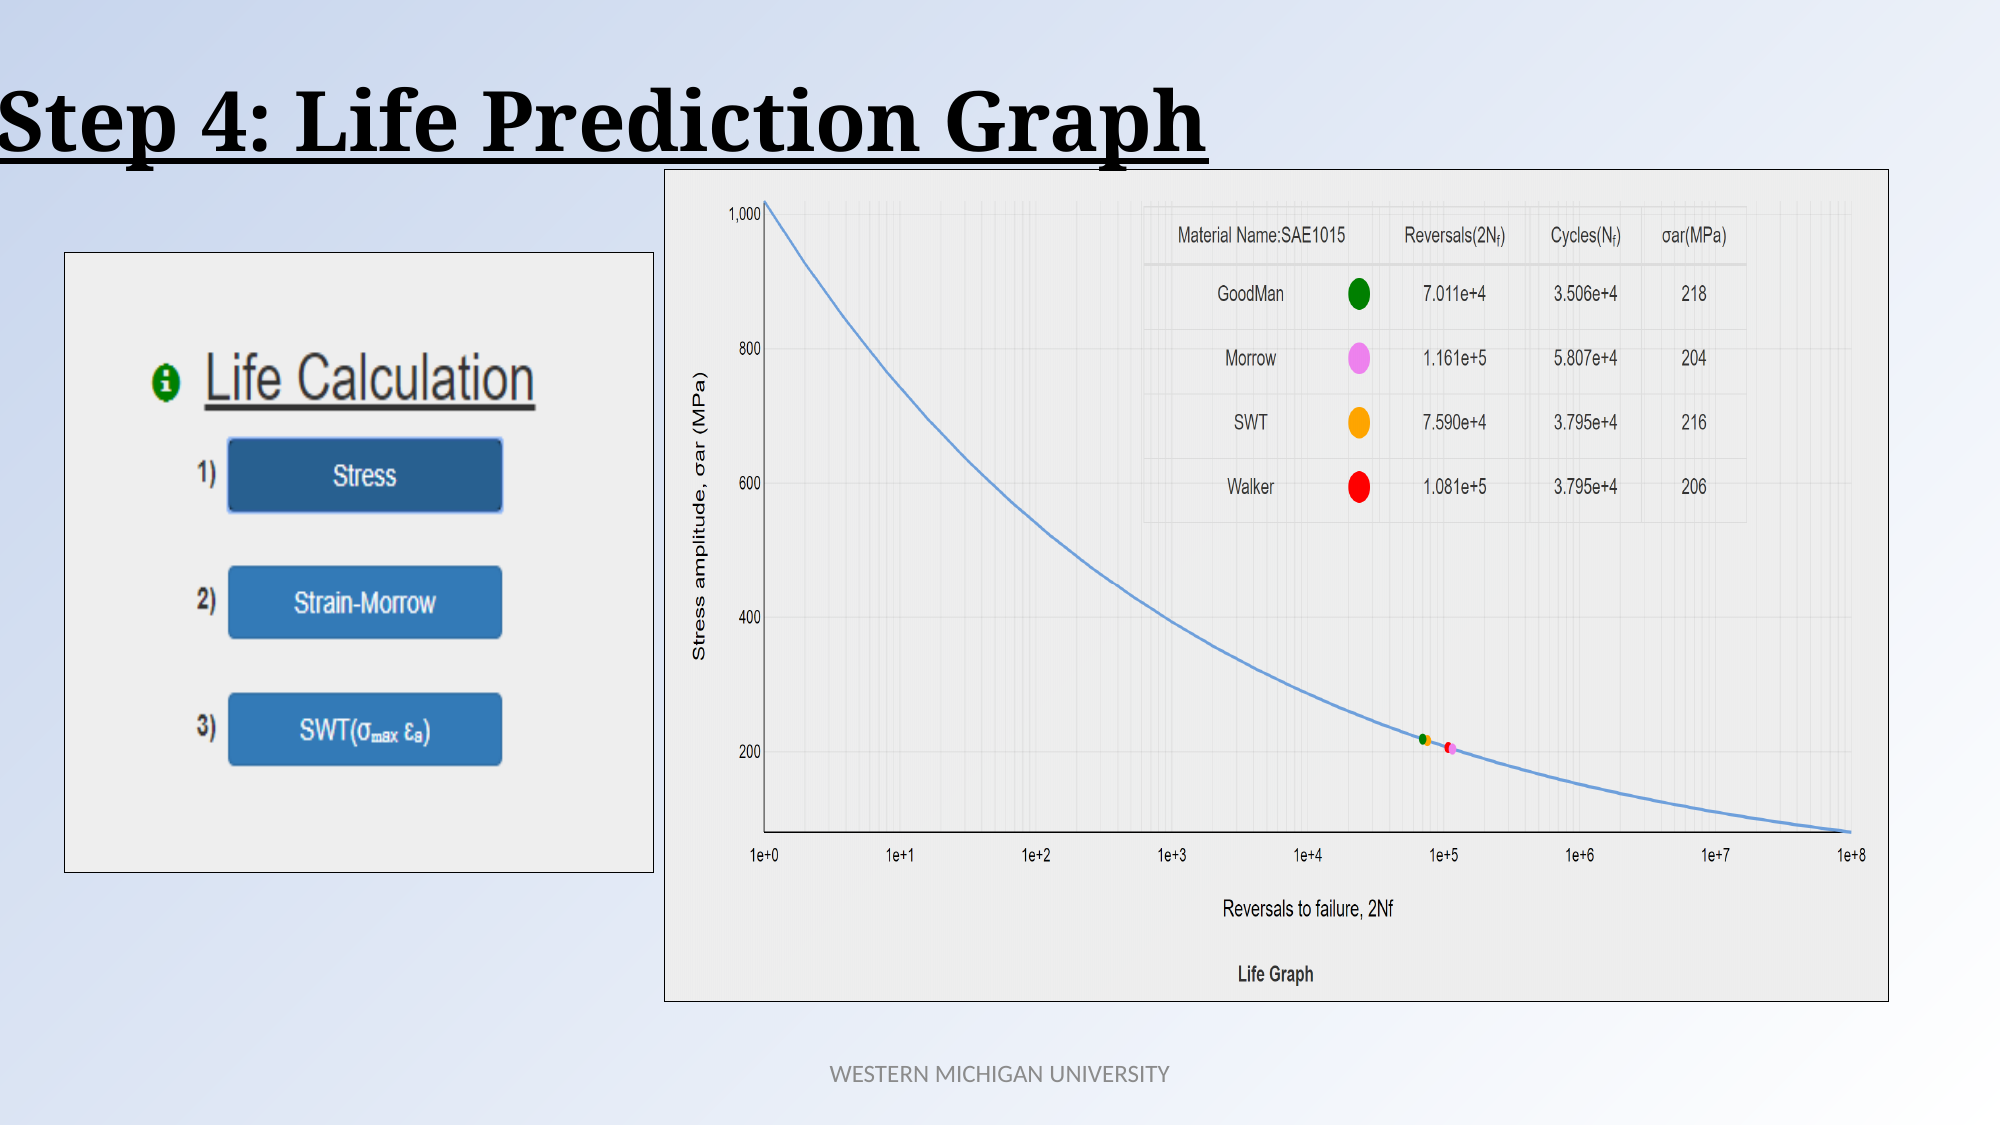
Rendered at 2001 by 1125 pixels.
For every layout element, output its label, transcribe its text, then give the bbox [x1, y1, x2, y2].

picture [64, 252, 654, 873]
footer WESTERN MICHIGAN UNIVERSITY [662, 1042, 1338, 1103]
text_box Step 4: Life Prediction Graph [0, 60, 1224, 176]
picture [664, 169, 1889, 1002]
